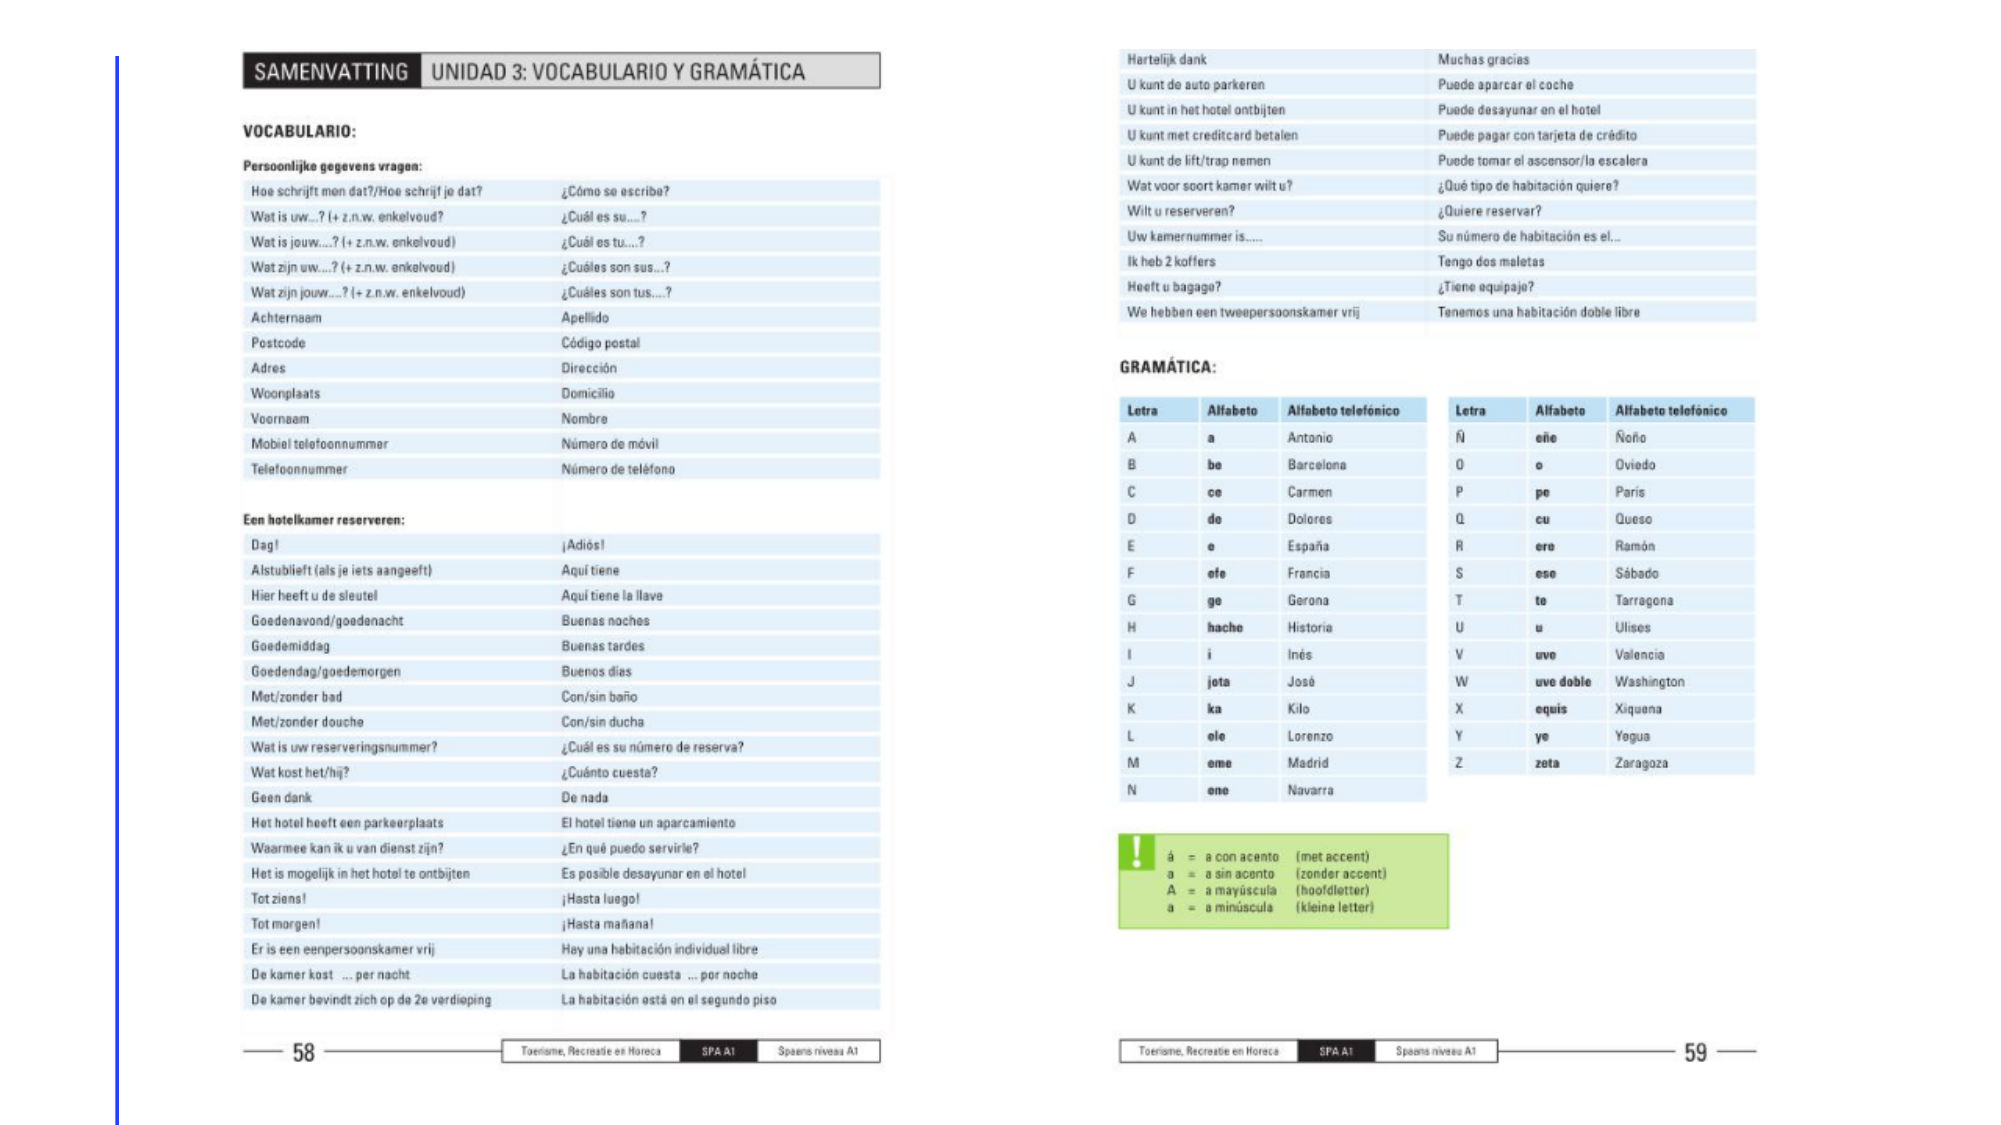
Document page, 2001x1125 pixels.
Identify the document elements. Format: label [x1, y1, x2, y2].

picture [240, 49, 1760, 1076]
